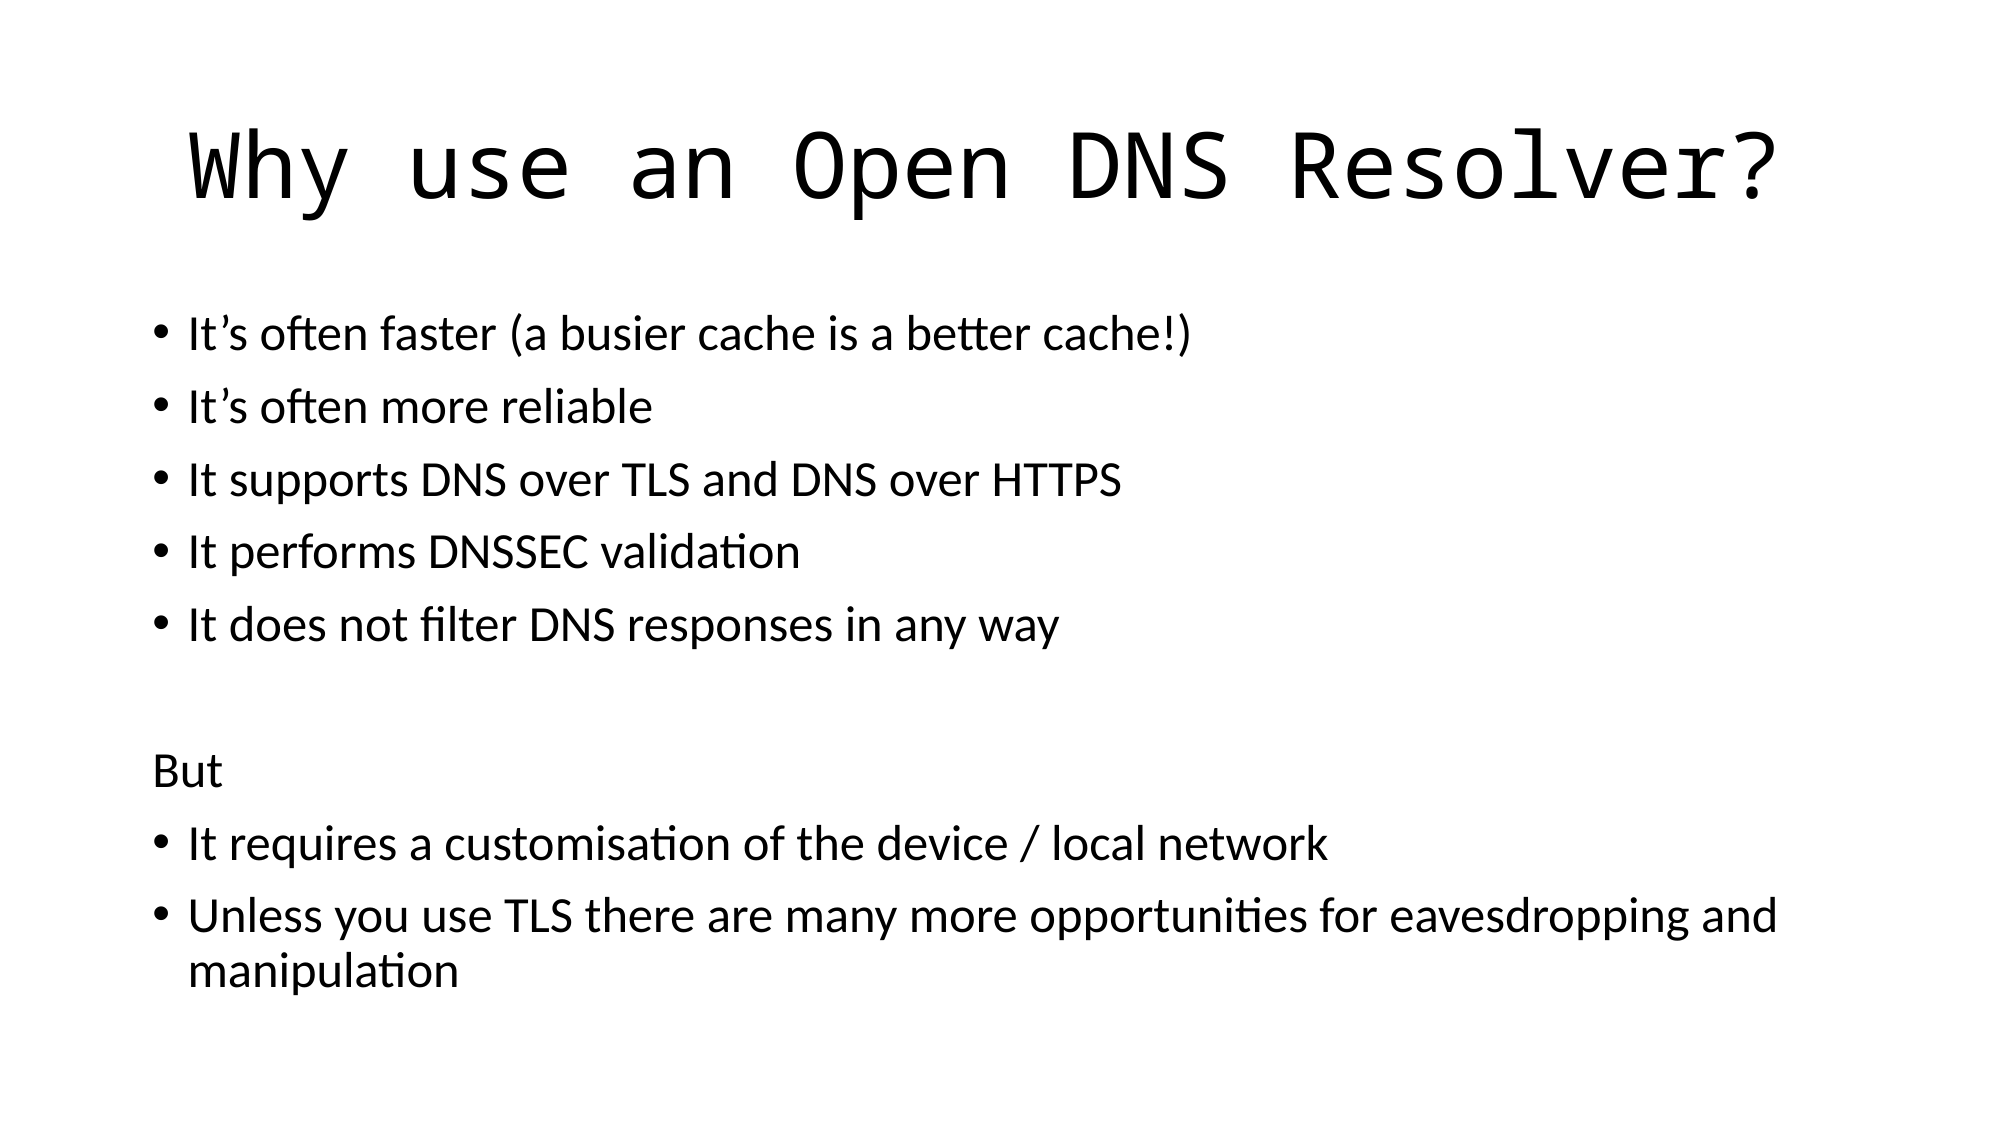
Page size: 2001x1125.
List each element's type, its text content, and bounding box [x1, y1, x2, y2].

title Why use an Open DNS Resolver? [0, 59, 1971, 278]
list It’s often faster (a busier cache is a better cache!) It’s often more reliable It supports DNS over TLS and DNS over HTTPS It performs DNSSEC validation It does not filter DNS responses in any way But It requires a customisation of the device / local network Unless you use TLS there are many more opportunities for eavesdropping and manipulation [137, 299, 1863, 1014]
